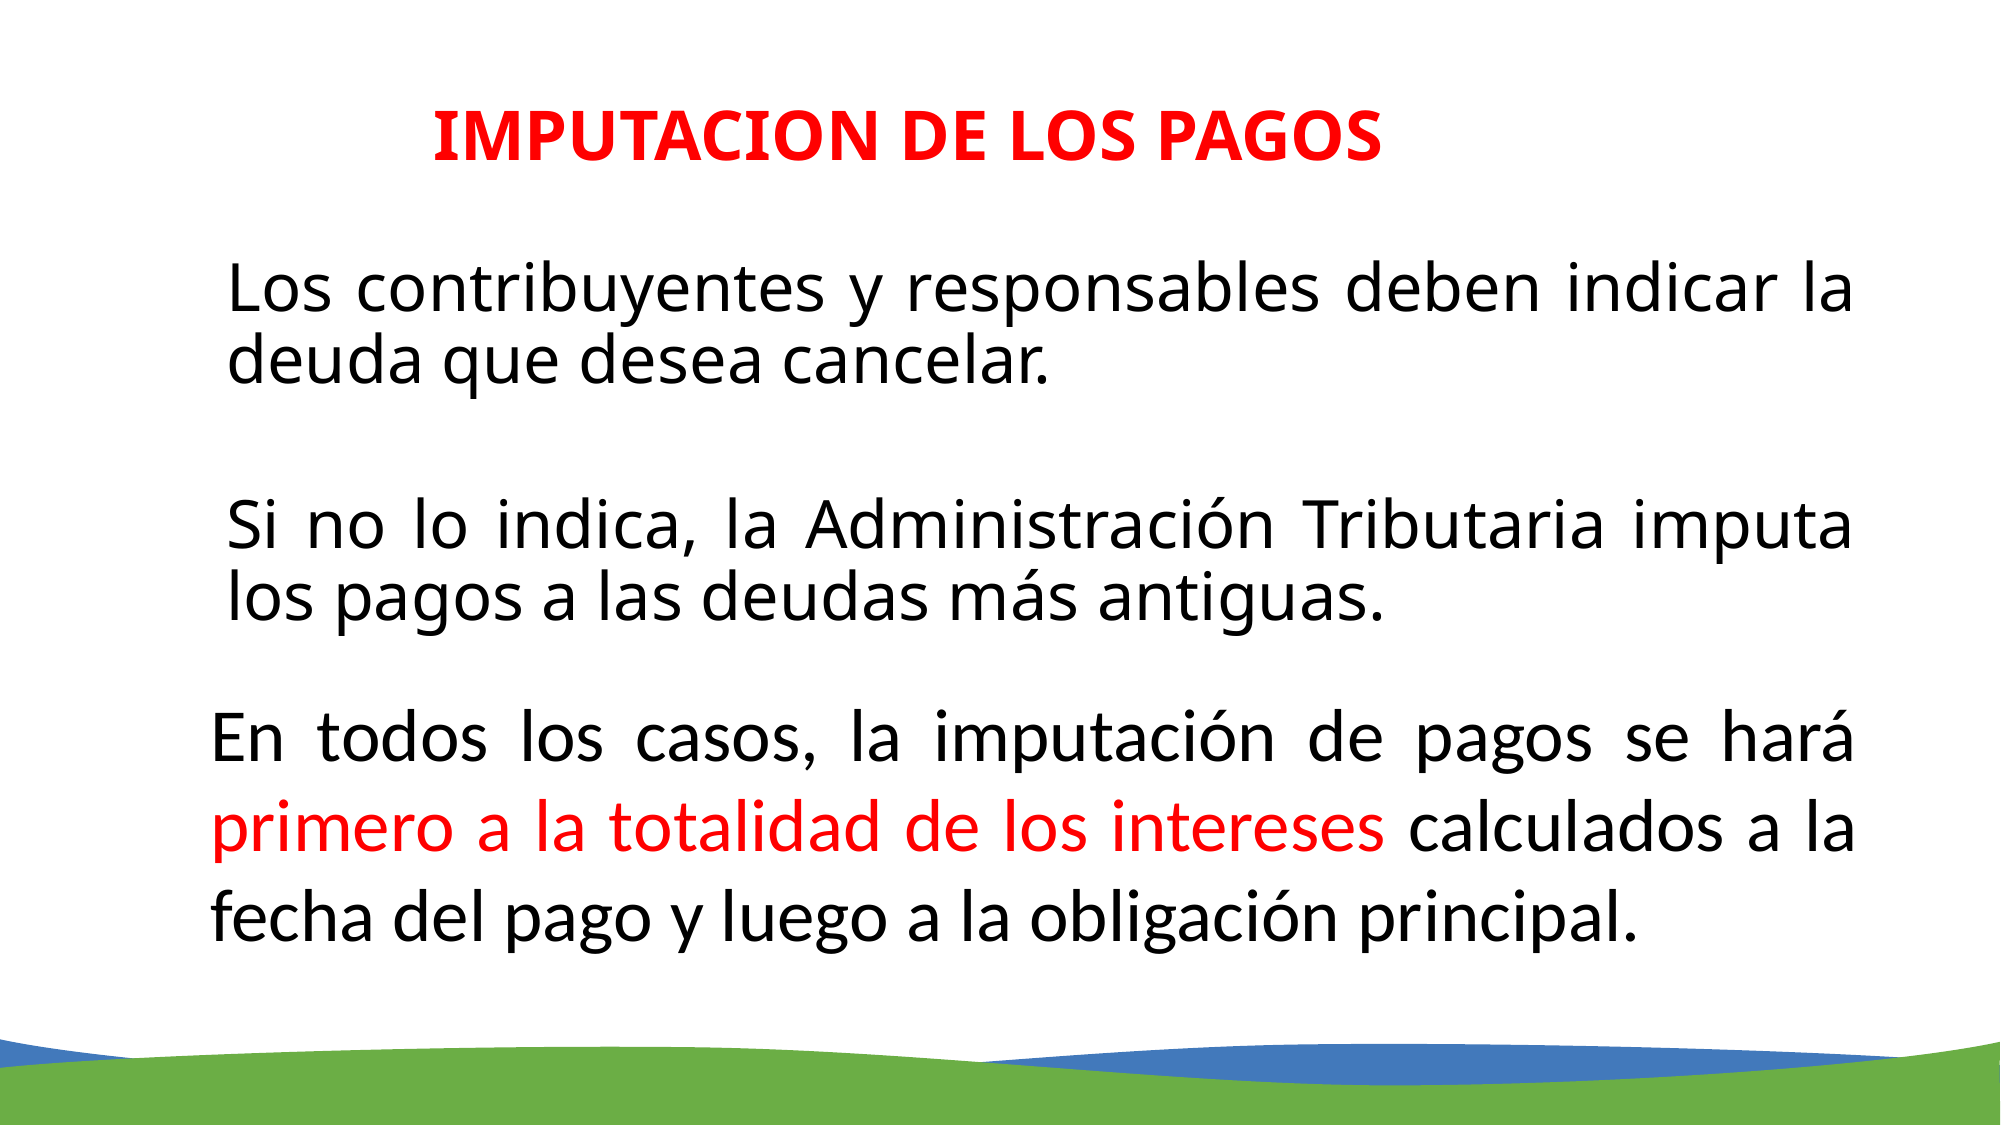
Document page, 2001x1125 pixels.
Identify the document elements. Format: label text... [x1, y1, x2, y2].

text_box En todos los casos, la imputación de pagos se hará primero a la totalidad de los intereses calculados a la fecha del pago y luego a la obligación principal. [120, 679, 1873, 965]
title IMPUTACION DE LOS PAGOS [418, 92, 1643, 184]
text_box Los contribuyentes y responsables deben indicar la deuda que desea cancelar. Si no lo indica, la Administración Tributaria imputa los pagos a las deudas más antiguas. [136, 246, 1873, 672]
